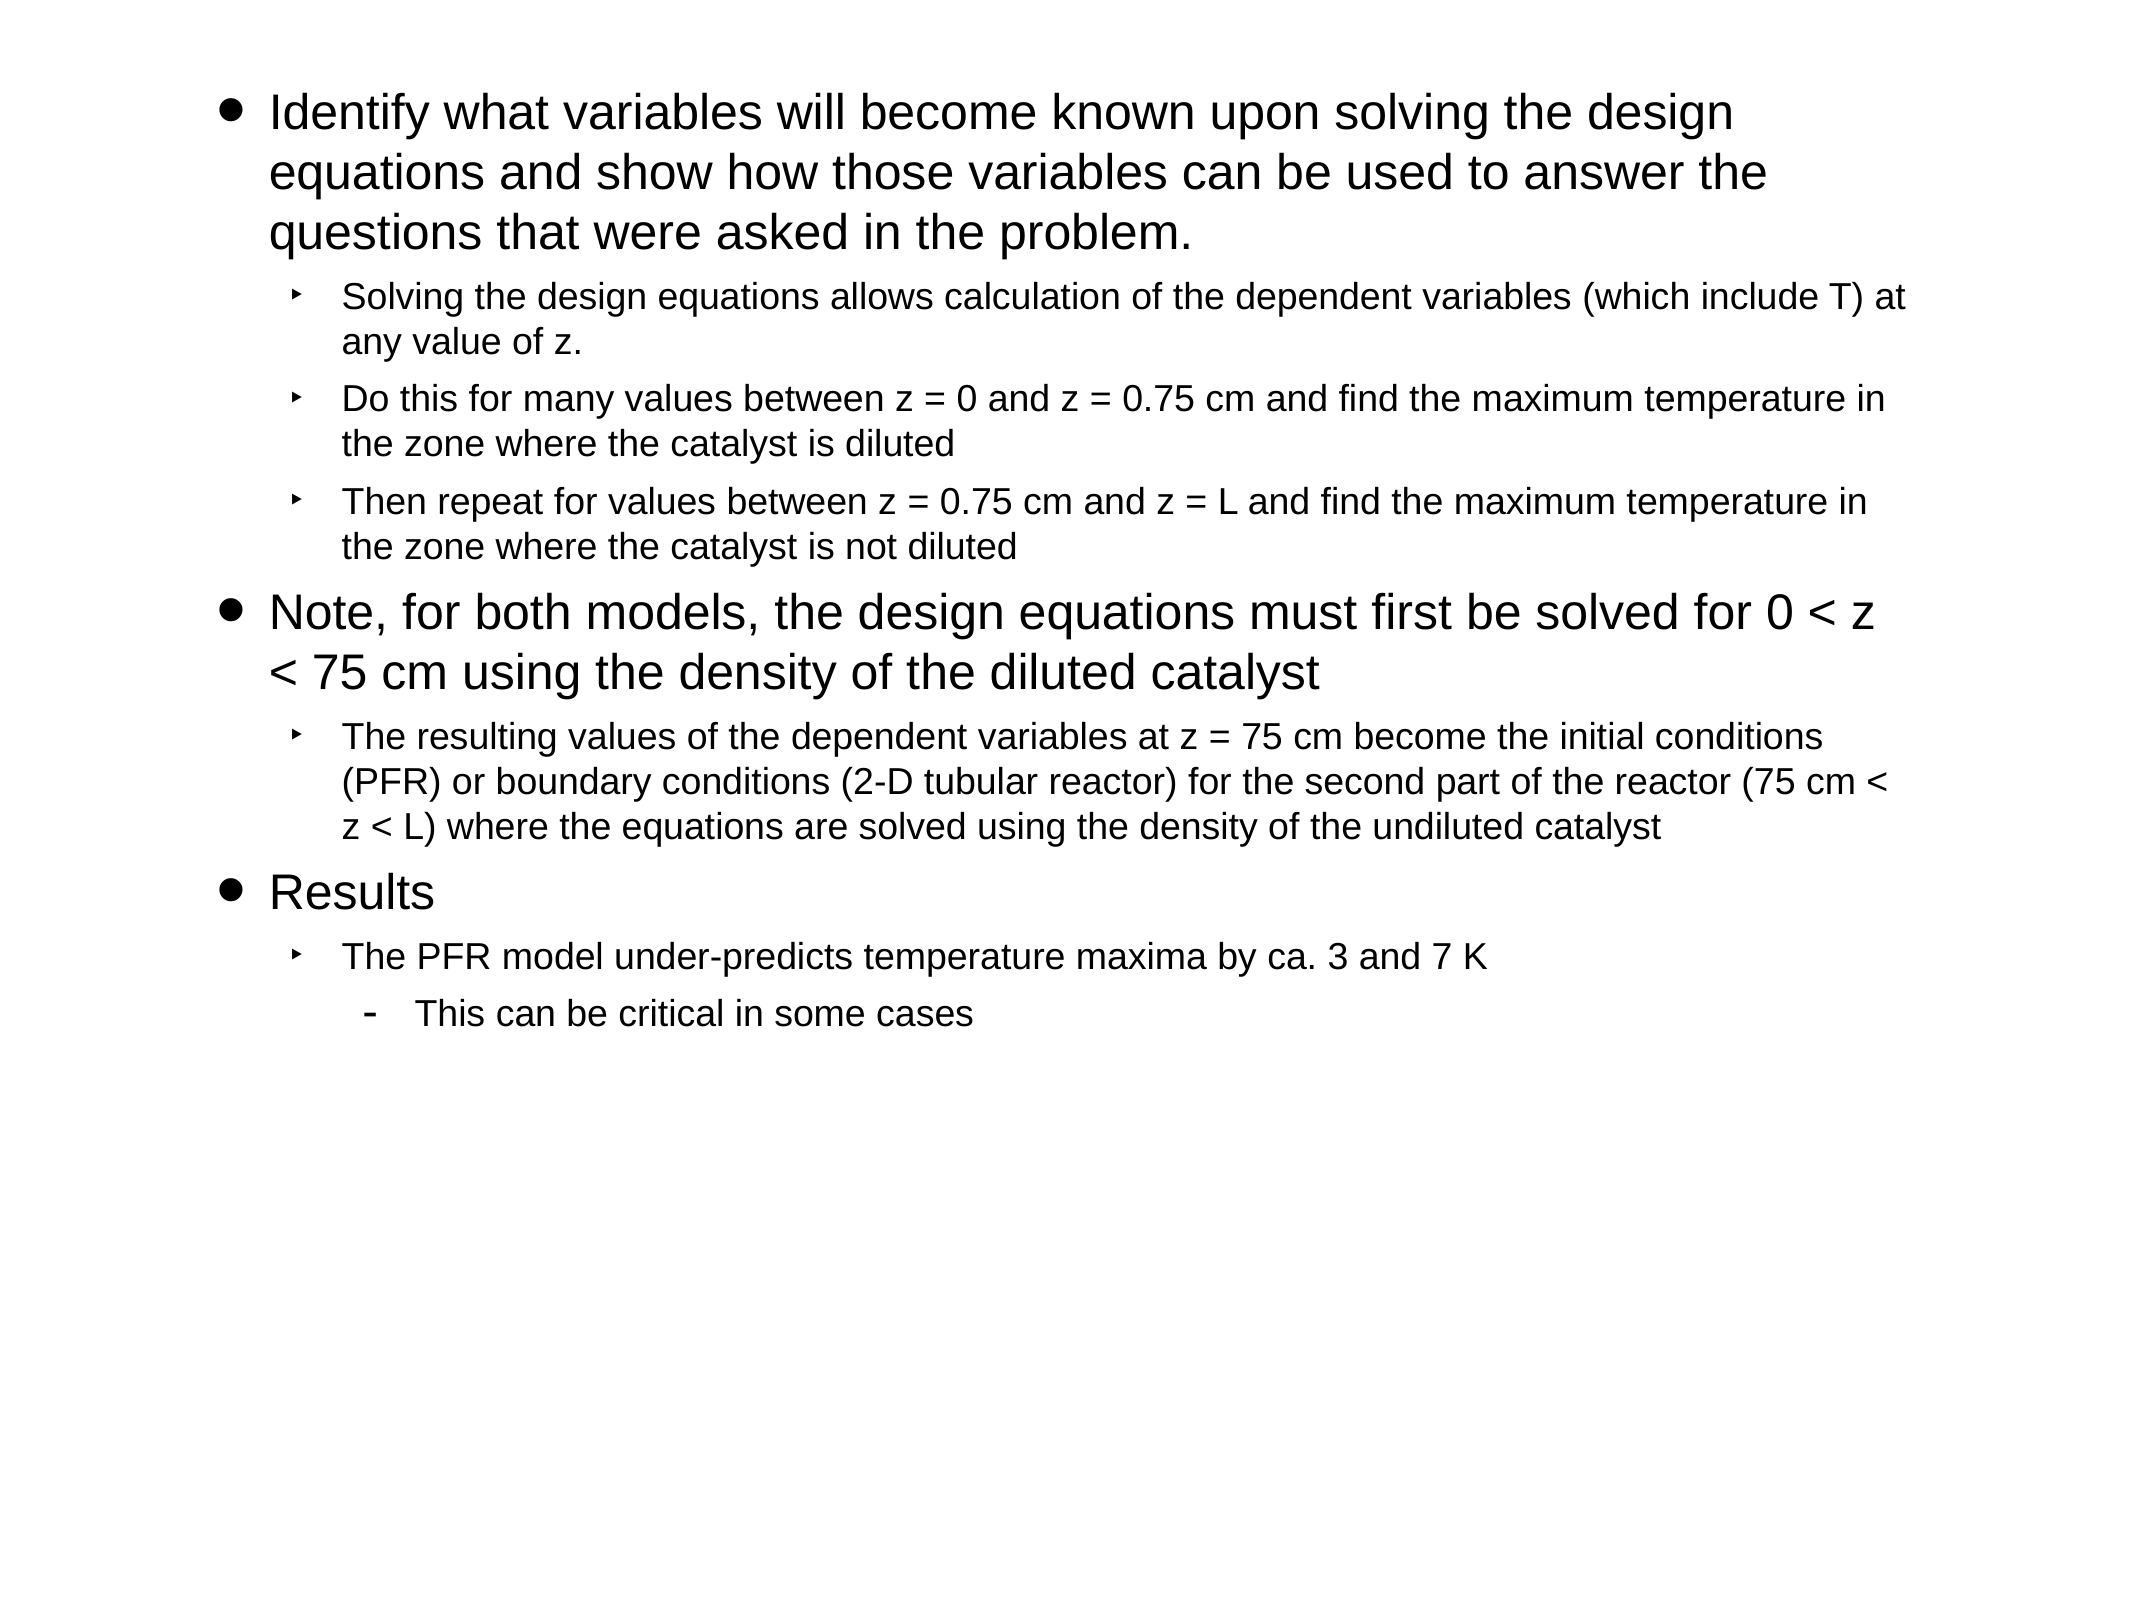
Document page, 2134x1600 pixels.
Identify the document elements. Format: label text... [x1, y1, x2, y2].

list Identify what variables will become known upon solving the design equations and show how those variables can be used to answer the questions that were asked in the problem. Solving the design equations allows calculation of the dependent variables (which include T) at any value of z. Do this for many values between z = 0 and z = 0.75 cm and find the maximum temperature in the zone where the catalyst is diluted Then repeat for values between z = 0.75 cm and z = L and find the maximum temperature in the zone where the catalyst is not diluted Note, for both models, the design equations must first be solved for 0 < z < 75 cm using the density of the diluted catalyst The resulting values of the dependent variables at z = 75 cm become the initial conditions (PFR) or boundary conditions (2-D tubular reactor) for the second part of the reactor (75 cm < z < L) where the equations are solved using the density of the undiluted catalyst Results The PFR model under-predicts temperature maxima by ca. 3 and 7 K This can be critical in some cases [208, 70, 1925, 1478]
